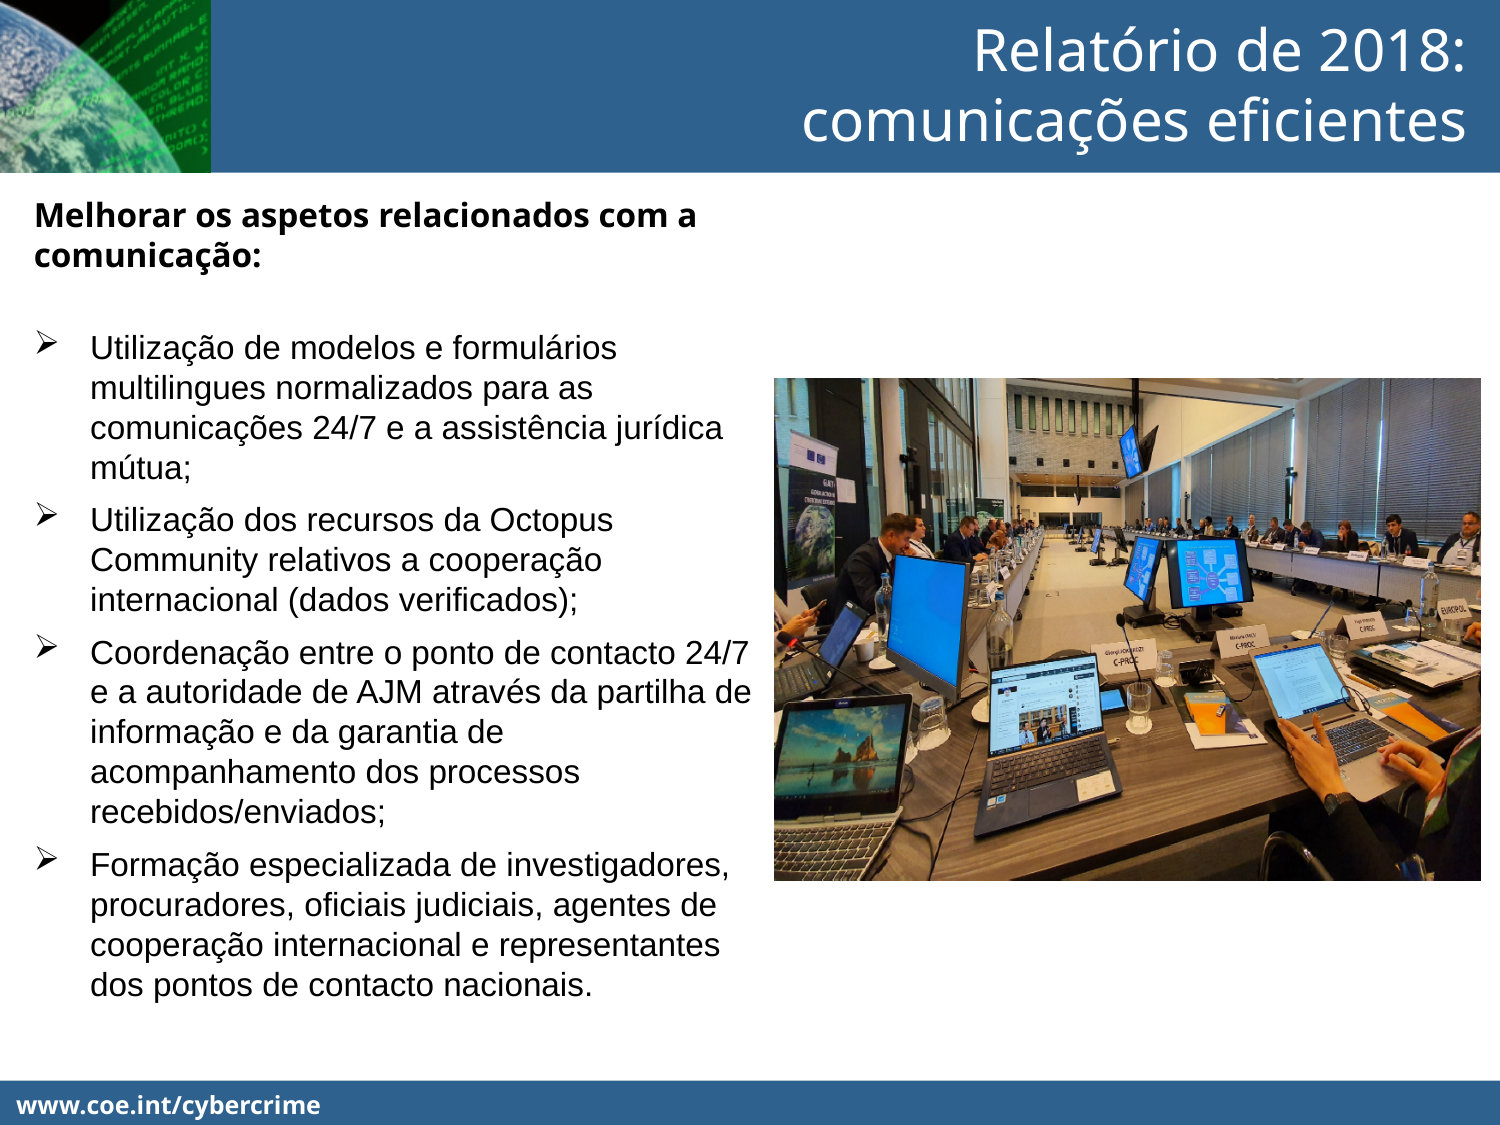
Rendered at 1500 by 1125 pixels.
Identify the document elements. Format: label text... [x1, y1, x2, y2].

text_box www.coe.int/cybercrime [1, 1082, 1500, 1125]
text_box [214, 0, 1500, 175]
text_box Relatório de 2018: comunicações eficientes [230, 5, 1483, 161]
text_box [0, 1079, 1500, 1125]
text_box Melhorar os aspetos relacionados com a comunicação: Utilização de modelos e formulários multilingues normalizados para as comunicações 24/7 e a assistência jurídica mútua; Utilização dos recursos da Octopus Community relativos a cooperação internacional (dados verificados); Coordenação entre o ponto de contacto 24/7 e a autoridade de AJM através da partilha de informação e da garantia de acompanhamento dos processos recebidos/enviados; Formação especializada de investigadores, procuradores, oficiais judiciais, agentes de cooperação internacional e representantes dos pontos de contacto nacionais. [19, 186, 783, 1010]
picture [774, 378, 1481, 882]
picture [0, 0, 212, 173]
